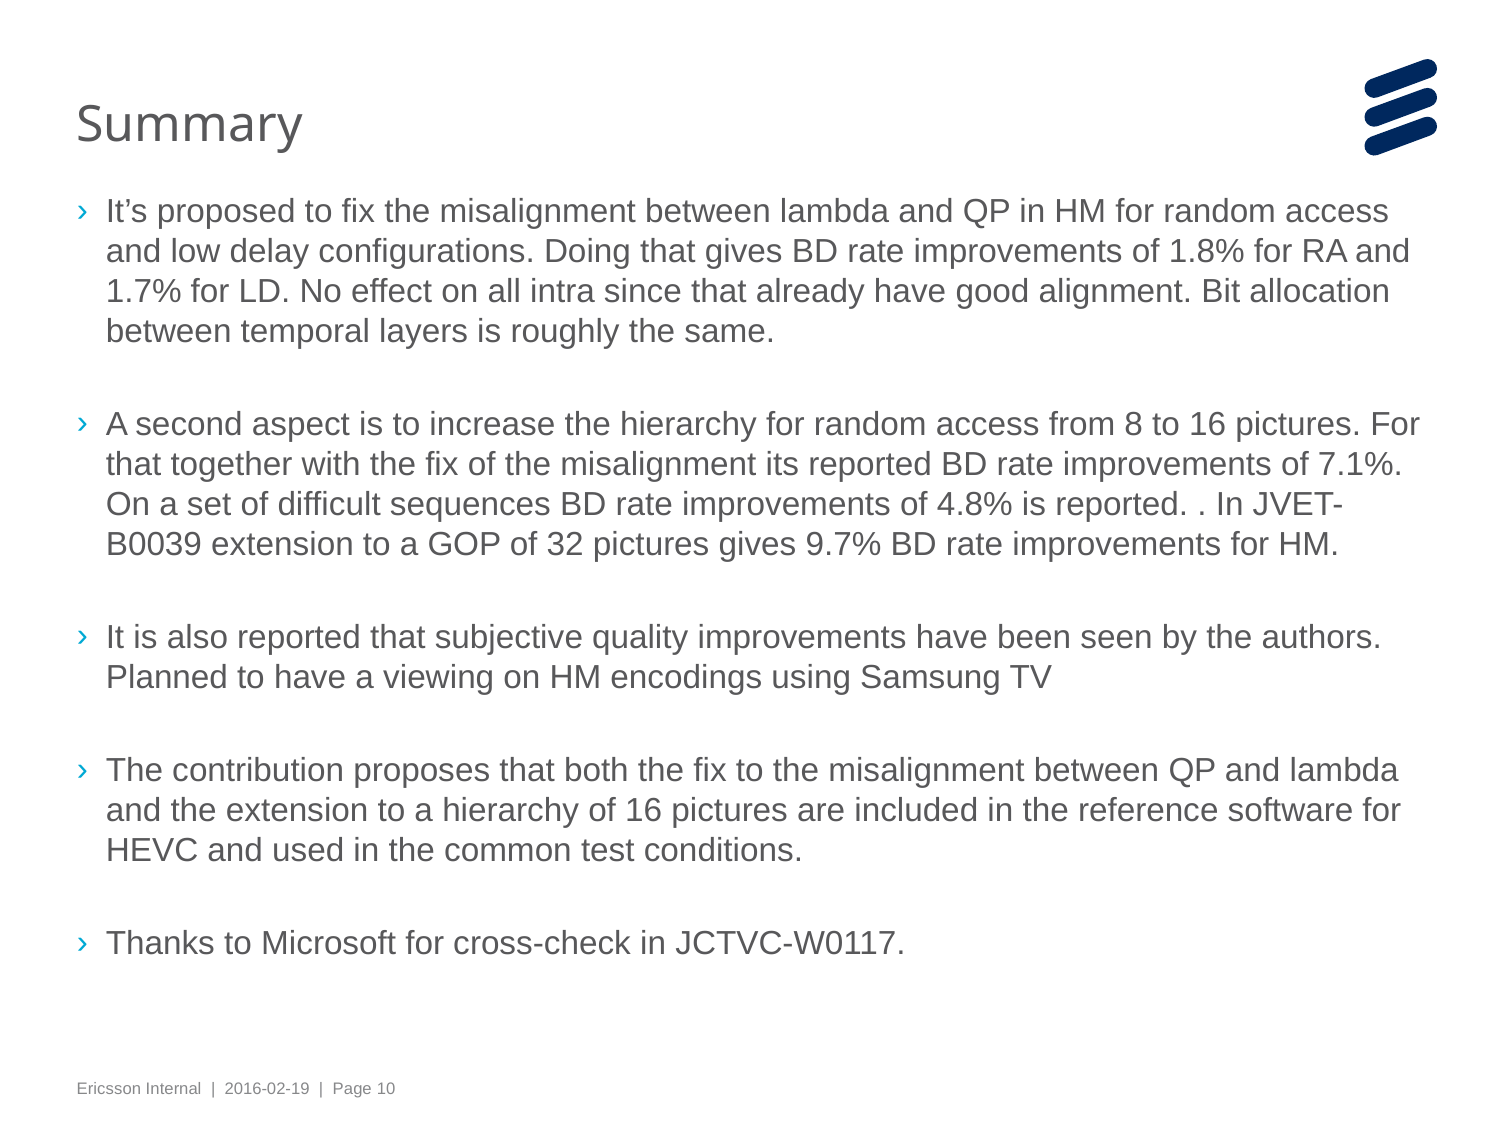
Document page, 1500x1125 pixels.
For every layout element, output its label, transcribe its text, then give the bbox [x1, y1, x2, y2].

list It’s proposed to fix the misalignment between lambda and QP in HM for random access and low delay configurations. Doing that gives BD rate improvements of 1.8% for RA and 1.7% for LD. No effect on all intra since that already have good alignment. Bit allocation between temporal layers is roughly the same. A second aspect is to increase the hierarchy for random access from 8 to 16 pictures. For that together with the fix of the misalignment its reported BD rate improvements of 7.1%. On a set of difficult sequences BD rate improvements of 4.8% is reported. . In JVET-B0039 extension to a GOP of 32 pictures gives 9.7% BD rate improvements for HM. It is also reported that subjective quality improvements have been seen by the authors. Planned to have a viewing on HM encodings using Samsung TV The contribution proposes that both the fix to the misalignment between QP and lambda and the extension to a hierarchy of 16 pictures are included in the reference software for HEVC and used in the common test conditions. Thanks to Microsoft for cross-check in JCTVC-W0117. [64, 142, 1436, 776]
title Summary [64, 39, 1295, 218]
